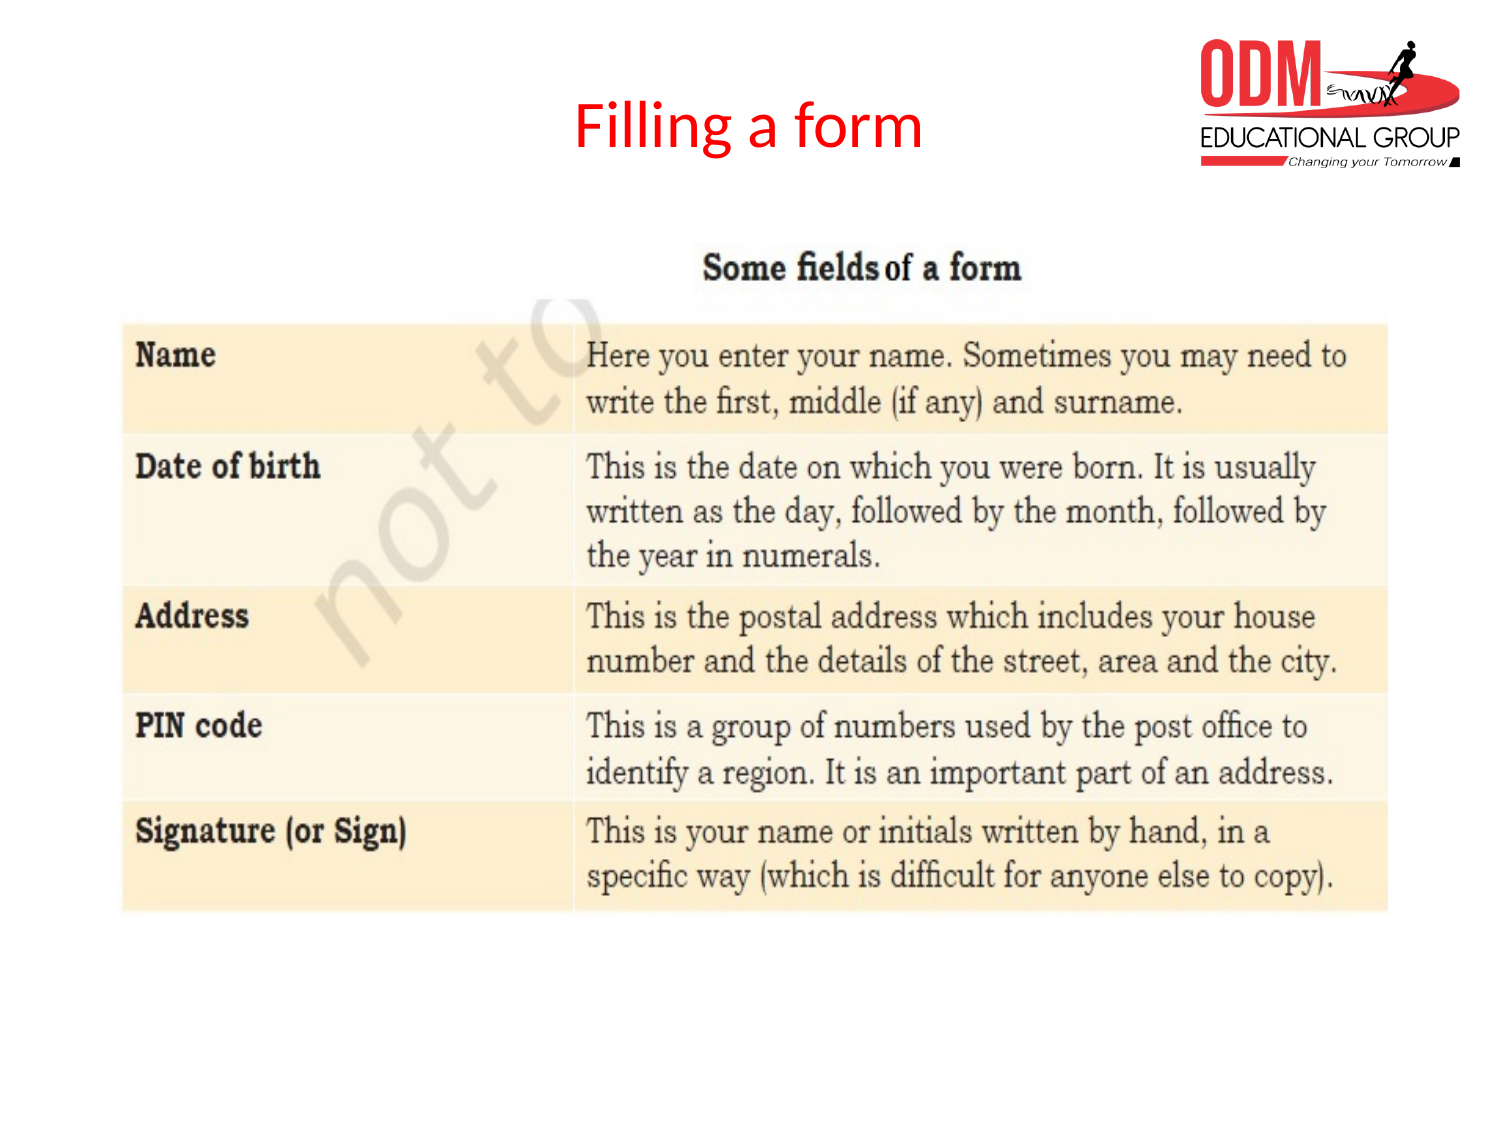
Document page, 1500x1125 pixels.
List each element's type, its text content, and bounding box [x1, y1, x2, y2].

title Filling a form [75, 45, 1425, 197]
picture [1200, 38, 1461, 168]
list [116, 243, 1389, 918]
